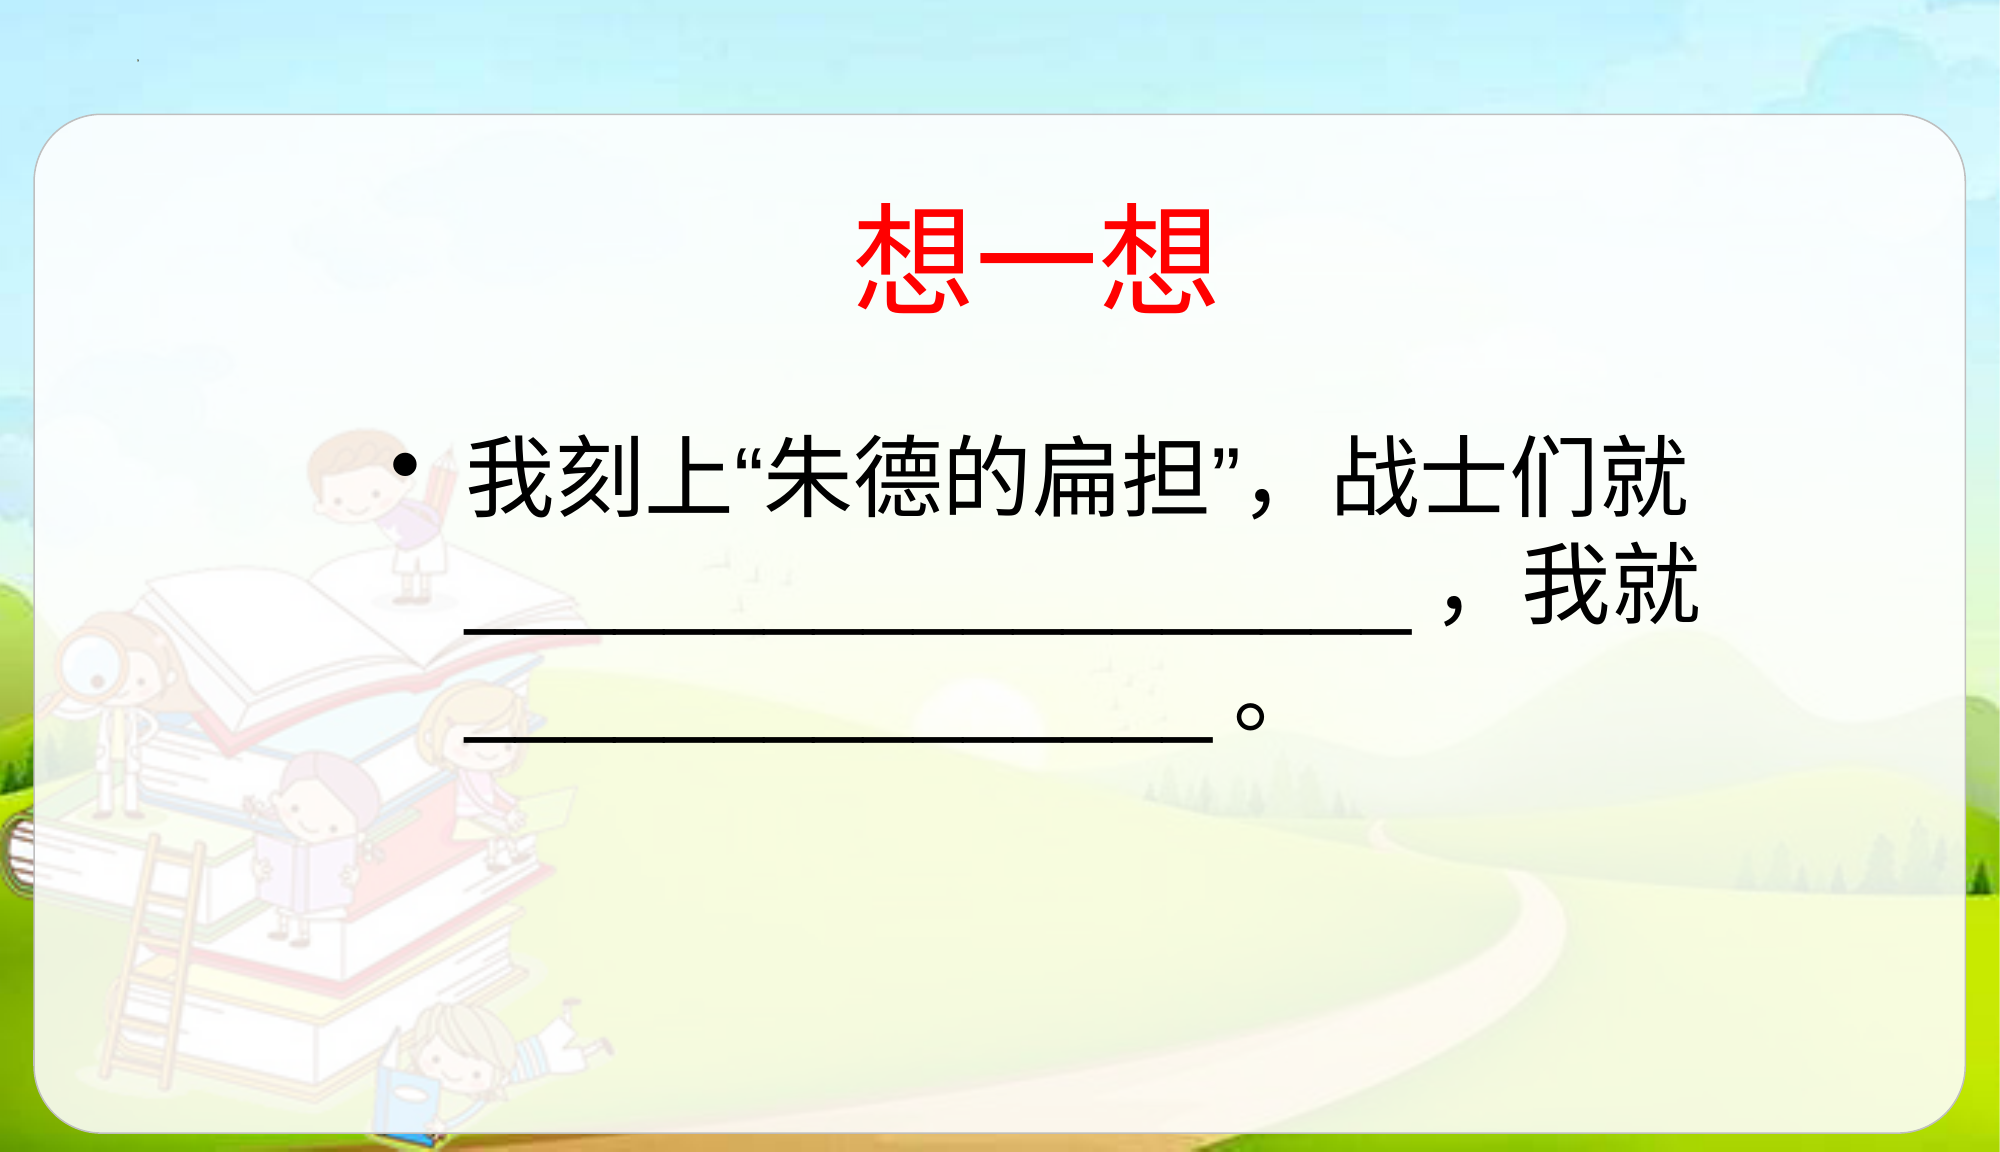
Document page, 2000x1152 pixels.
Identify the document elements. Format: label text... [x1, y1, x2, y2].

picture [0, 0, 2000, 1152]
title 想一想 [137, 175, 1938, 368]
list 我刻上“朱德的扁担”，战士们就___________________，我就_______________。 [375, 413, 1826, 977]
